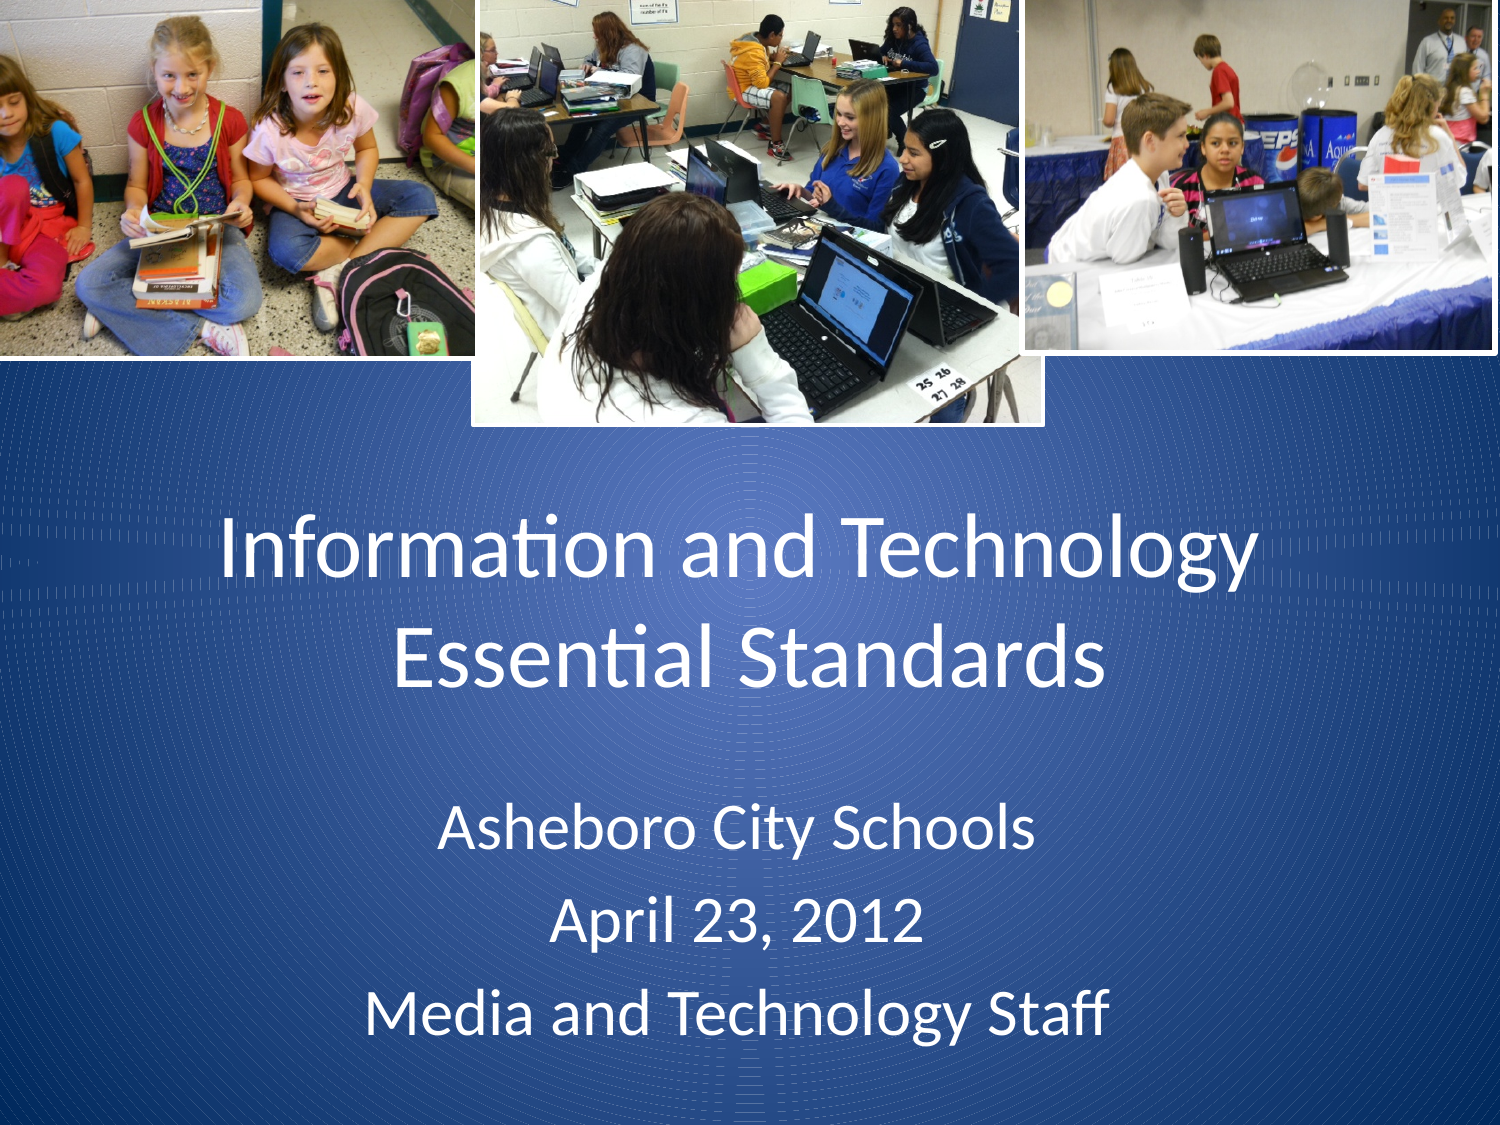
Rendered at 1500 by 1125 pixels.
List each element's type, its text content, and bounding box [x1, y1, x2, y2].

picture [0, 0, 1492, 424]
title Information and Technology Essential Standards [112, 474, 1388, 717]
subtitle Asheboro City Schools April 23, 2012 Media and Technology Staff [212, 774, 1263, 1063]
